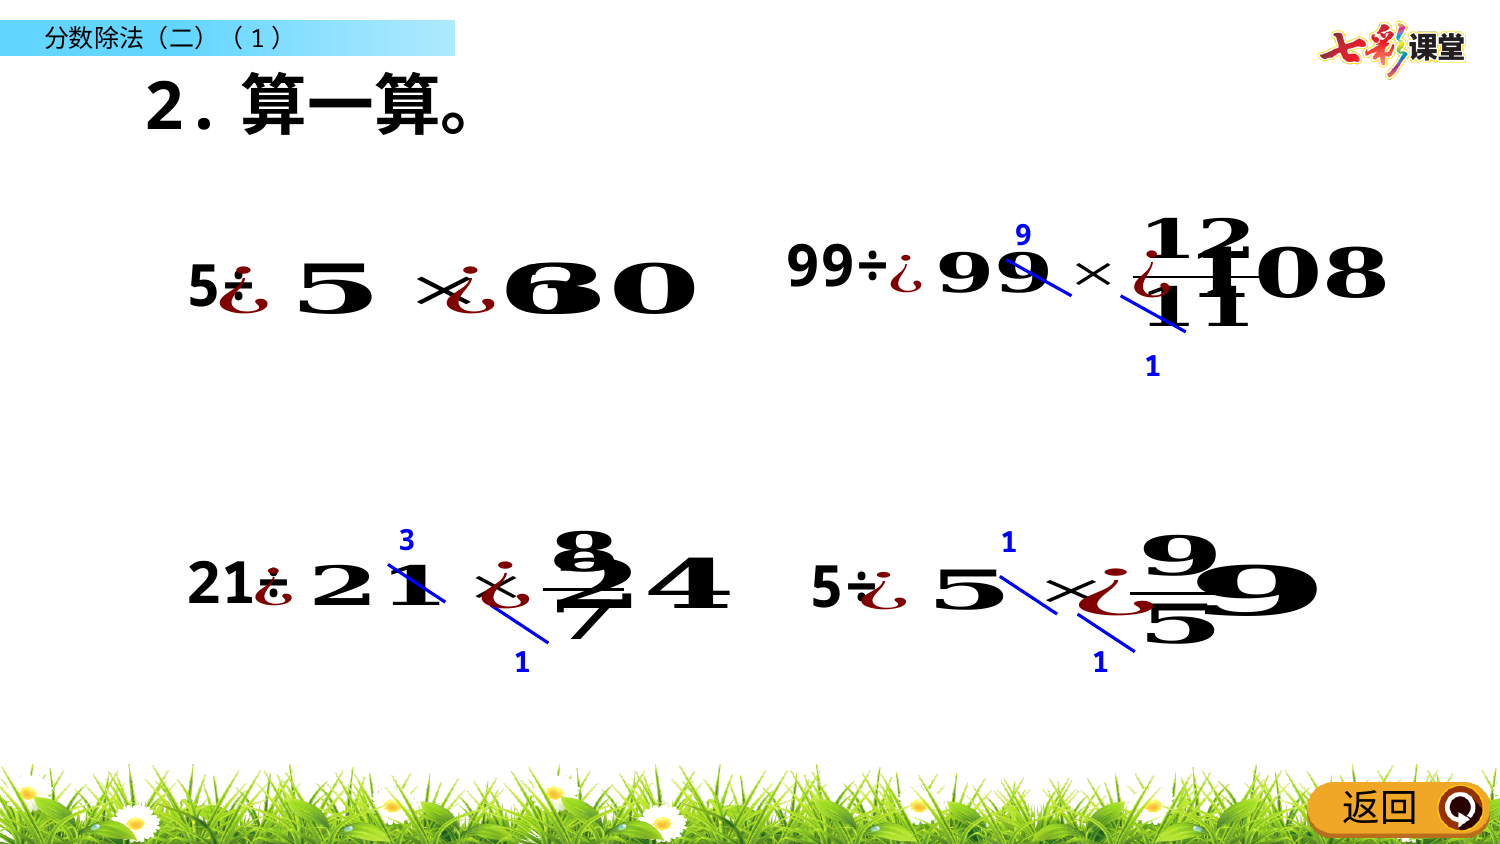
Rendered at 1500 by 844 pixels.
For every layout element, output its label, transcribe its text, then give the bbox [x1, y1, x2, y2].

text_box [387, 564, 446, 603]
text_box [1006, 259, 1072, 297]
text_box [1120, 295, 1186, 333]
text_box 9 [999, 209, 1067, 259]
picture [1316, 20, 1468, 80]
text_box 1 [1077, 636, 1144, 686]
text_box 1 [1129, 339, 1196, 390]
text_box 1 [498, 636, 566, 686]
text_box 2.算一算。 [86, 55, 479, 151]
text_box 3 [383, 513, 450, 564]
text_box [490, 605, 549, 644]
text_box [1077, 613, 1136, 653]
text_box 1 [985, 516, 1053, 566]
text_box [999, 576, 1058, 615]
picture [0, 764, 1500, 844]
